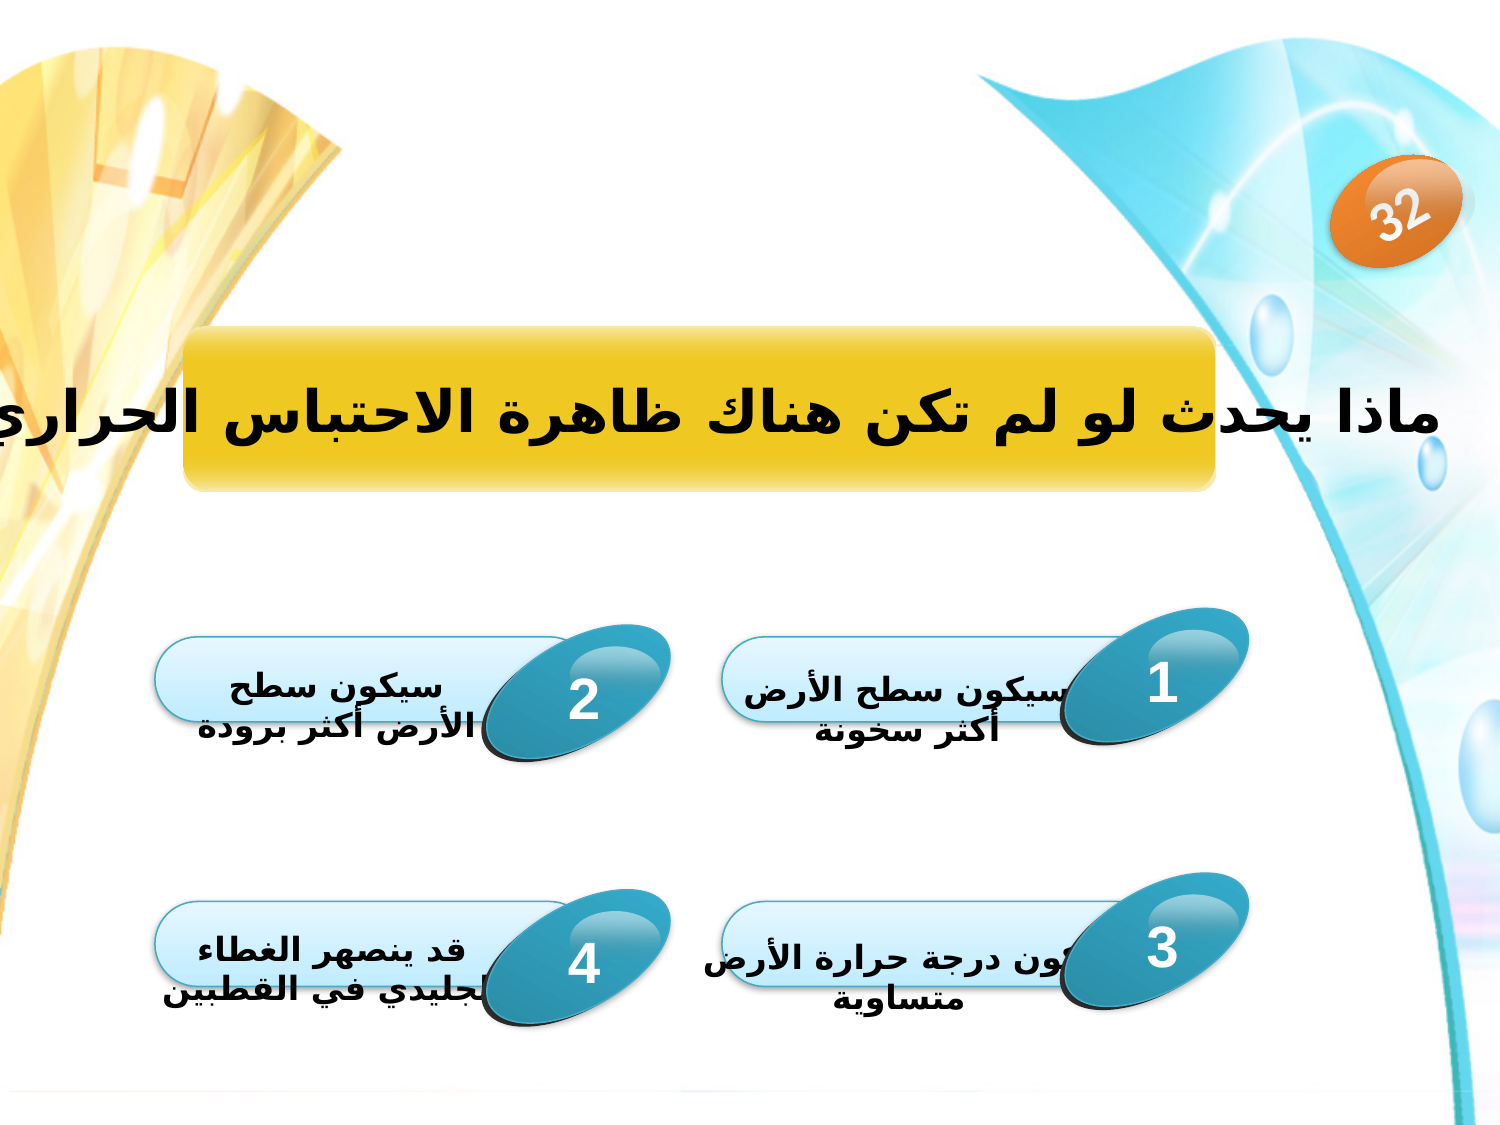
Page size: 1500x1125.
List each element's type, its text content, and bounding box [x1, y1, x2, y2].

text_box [182, 325, 1216, 492]
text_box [154, 636, 680, 747]
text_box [678, 888, 1259, 995]
picture [0, 418, 12, 431]
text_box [721, 623, 1259, 731]
text_box 32 [1330, 178, 1418, 268]
picture [0, 0, 1500, 1125]
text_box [123, 901, 680, 1012]
